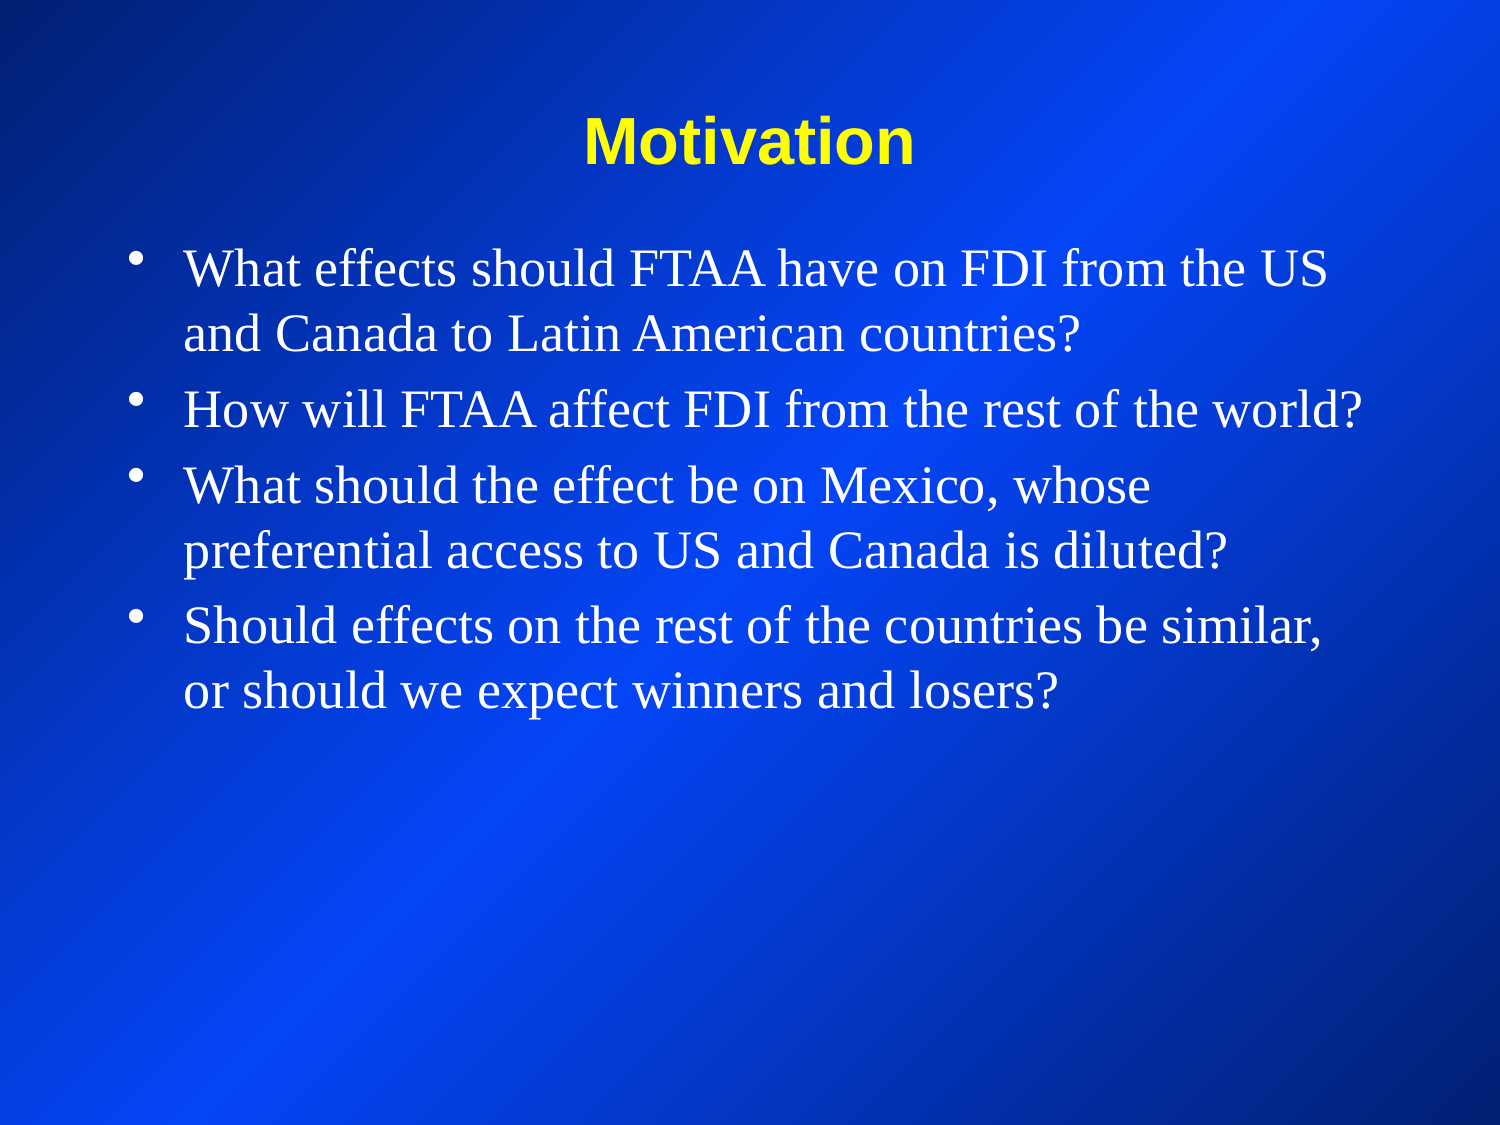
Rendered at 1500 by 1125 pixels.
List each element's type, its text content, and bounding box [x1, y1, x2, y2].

title Motivation [112, 99, 1388, 176]
list What effects should FTAA have on FDI from the US and Canada to Latin American countries? How will FTAA affect FDI from the rest of the world? What should the effect be on Mexico, whose preferential access to US and Canada is diluted? Should effects on the rest of the countries be similar, or should we expect winners and losers? [112, 224, 1388, 1001]
